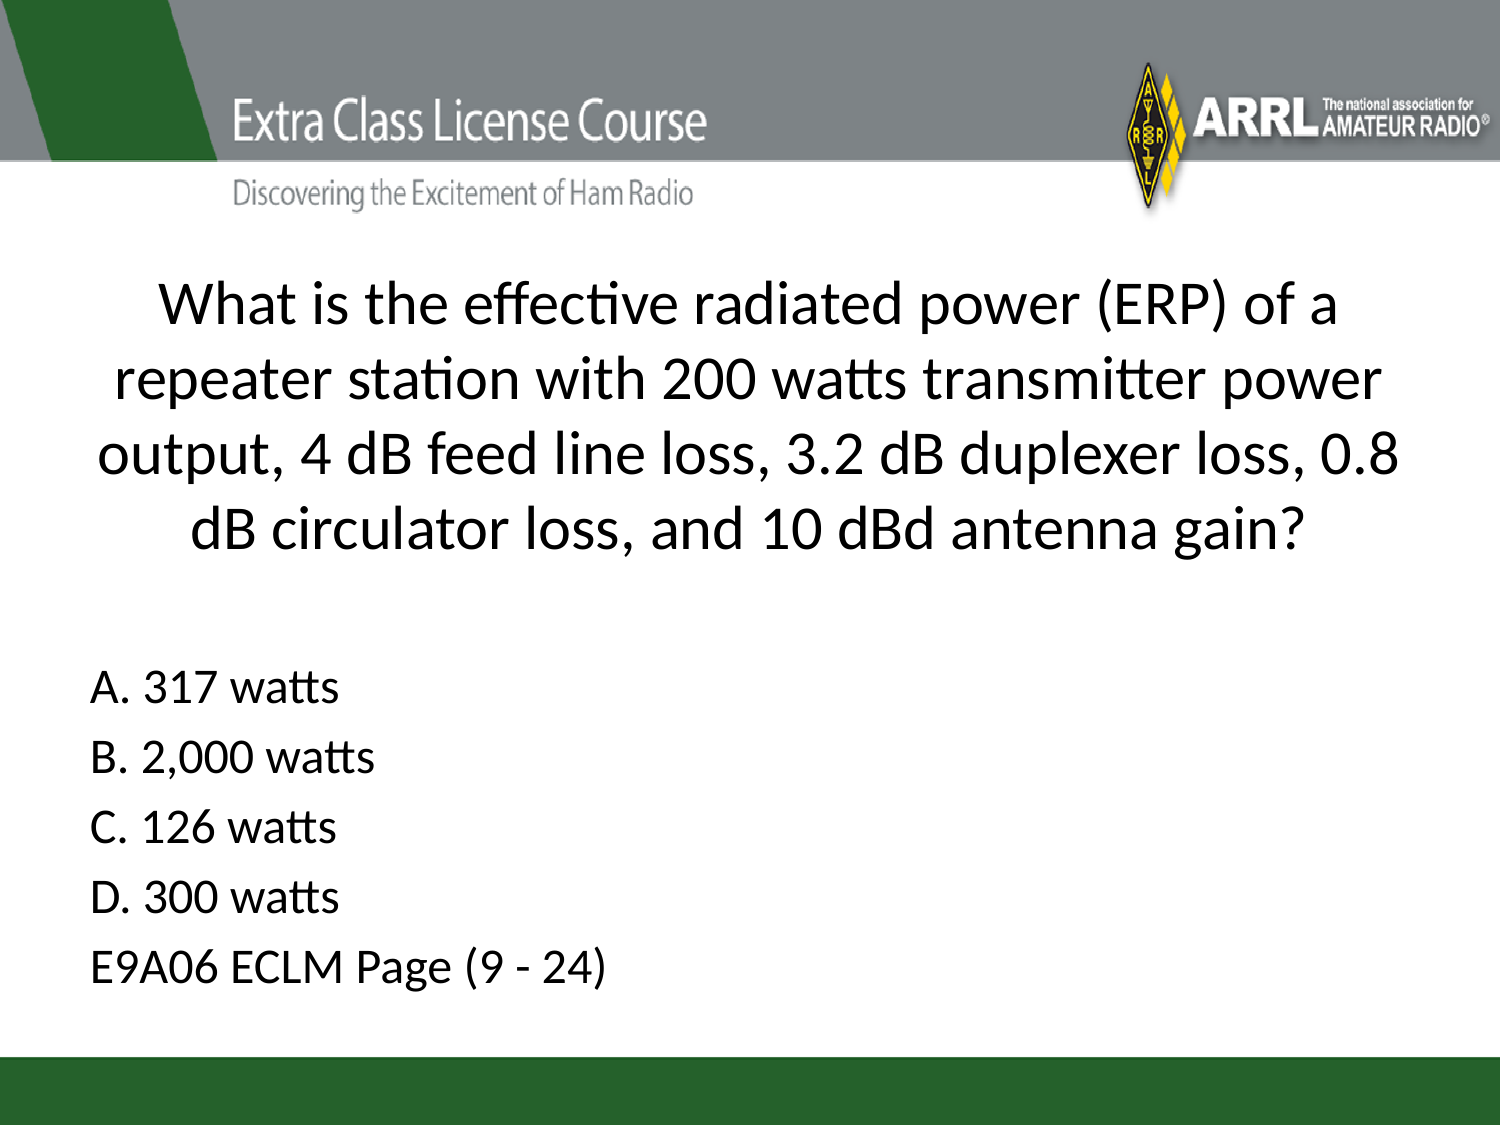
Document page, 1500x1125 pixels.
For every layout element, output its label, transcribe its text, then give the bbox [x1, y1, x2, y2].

list A. 317 watts B. 2,000 watts C. 126 watts D. 300 watts E9A06 ECLM Page (9 - 24) [75, 645, 1425, 1021]
title What is the effective radiated power (ERP) of a repeater station with 200 watts transmitter power output, 4 dB feed line loss, 3.2 dB duplexer loss, 0.8 dB circulator loss, and 10 dBd antenna gain? [75, 254, 1425, 435]
picture [0, 0, 1500, 1125]
